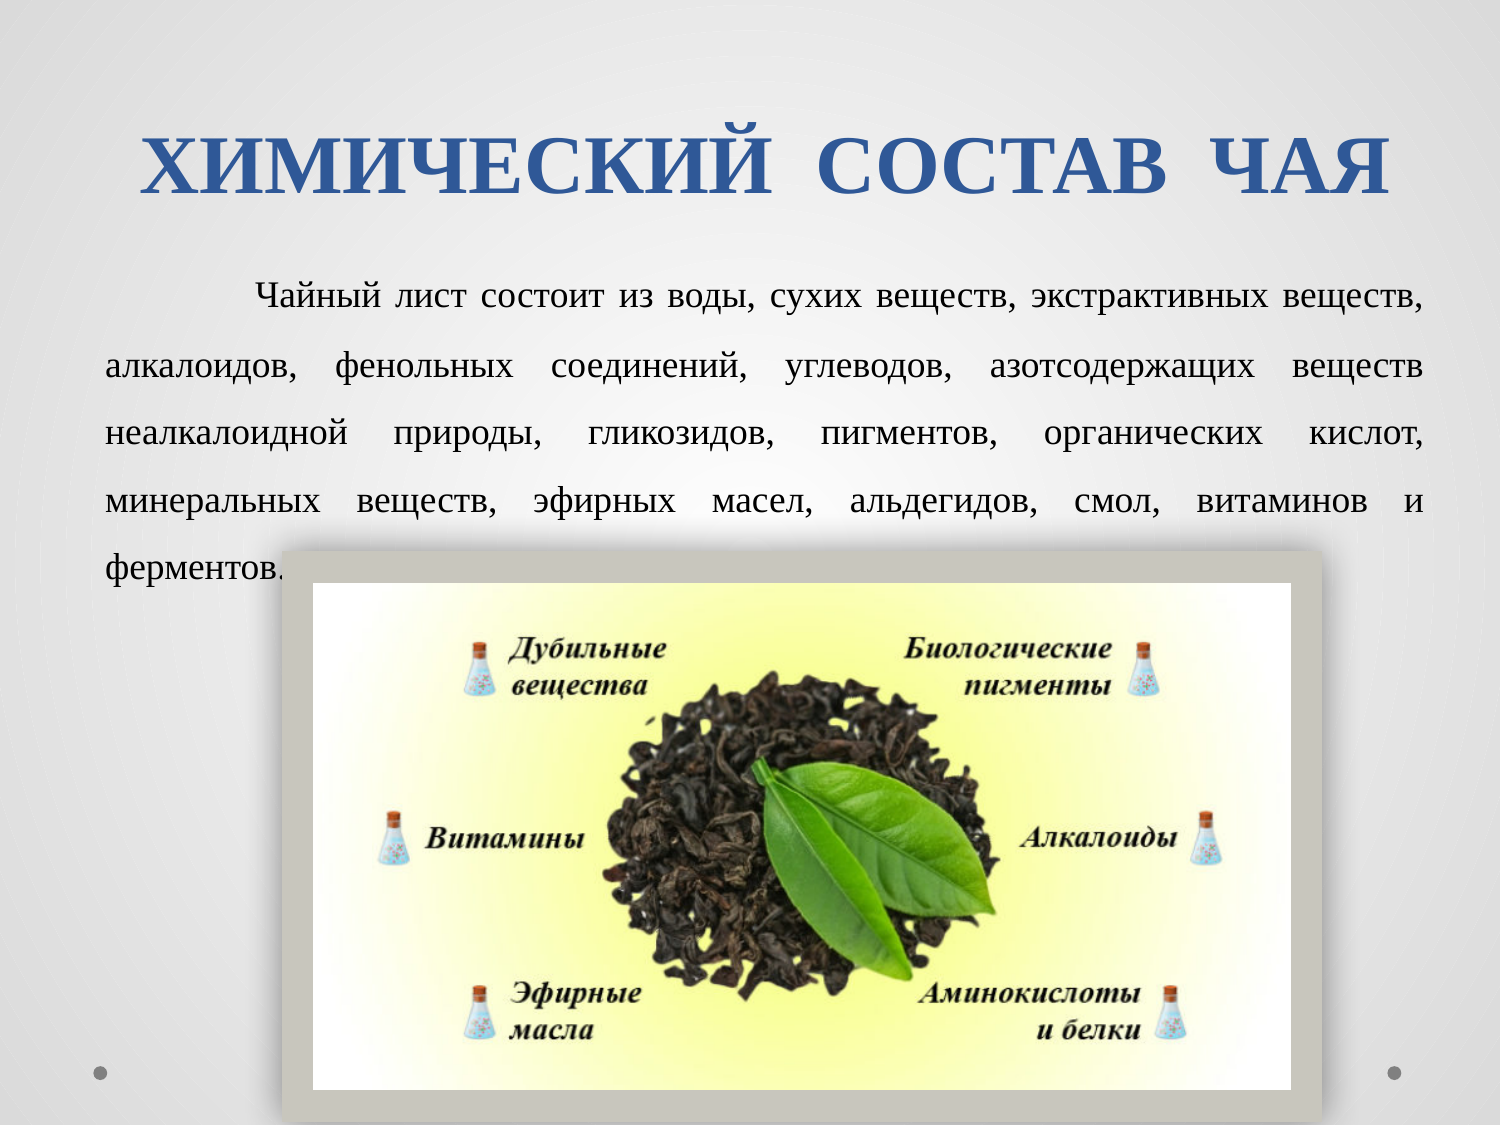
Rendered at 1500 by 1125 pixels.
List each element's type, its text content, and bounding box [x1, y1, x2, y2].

list Чайный лист состоит из воды, сухих веществ, экстрактивных веществ, алкалоидов, фенольных соединений, углеводов, азотсодержащих веществ неалкалоидной природы, гликозидов, пигментов, органических кислот, минеральных веществ, эфирных масел, альдегидов, смол, витаминов и ферментов. [90, 219, 1441, 797]
title ХИМИЧЕСКИЙ СОСТАВ ЧАЯ [90, 78, 1441, 218]
picture [312, 582, 1292, 1091]
